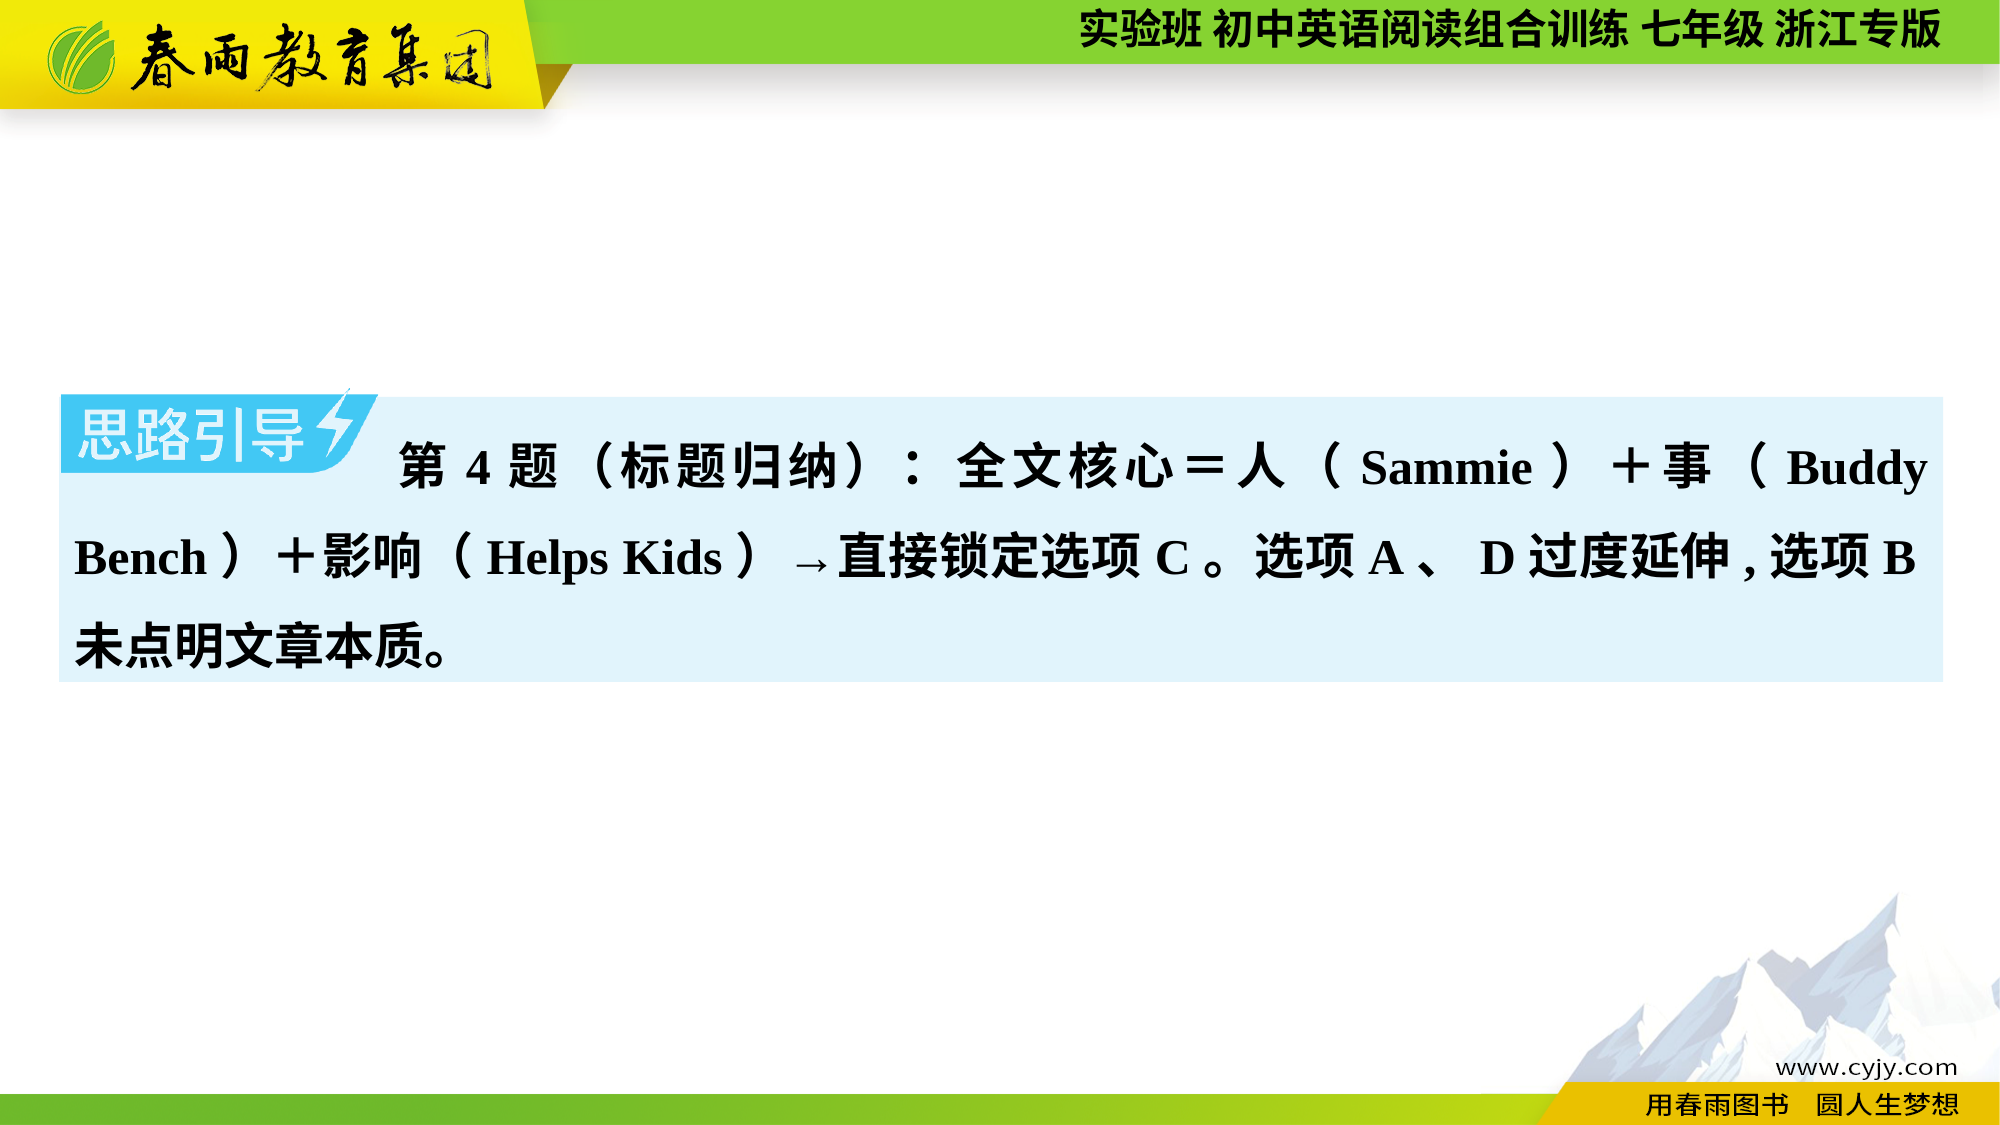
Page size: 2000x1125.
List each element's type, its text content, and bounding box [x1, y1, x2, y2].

text_box 第4题（标题归纳）：全文核心＝人（Sammie）＋事（Buddy Bench）＋影响（Helps Kids）→直接锁定选项C。选项A、D过度延伸,选项B未点明文章本质。 [59, 396, 1944, 682]
picture [0, 0, 2000, 1125]
